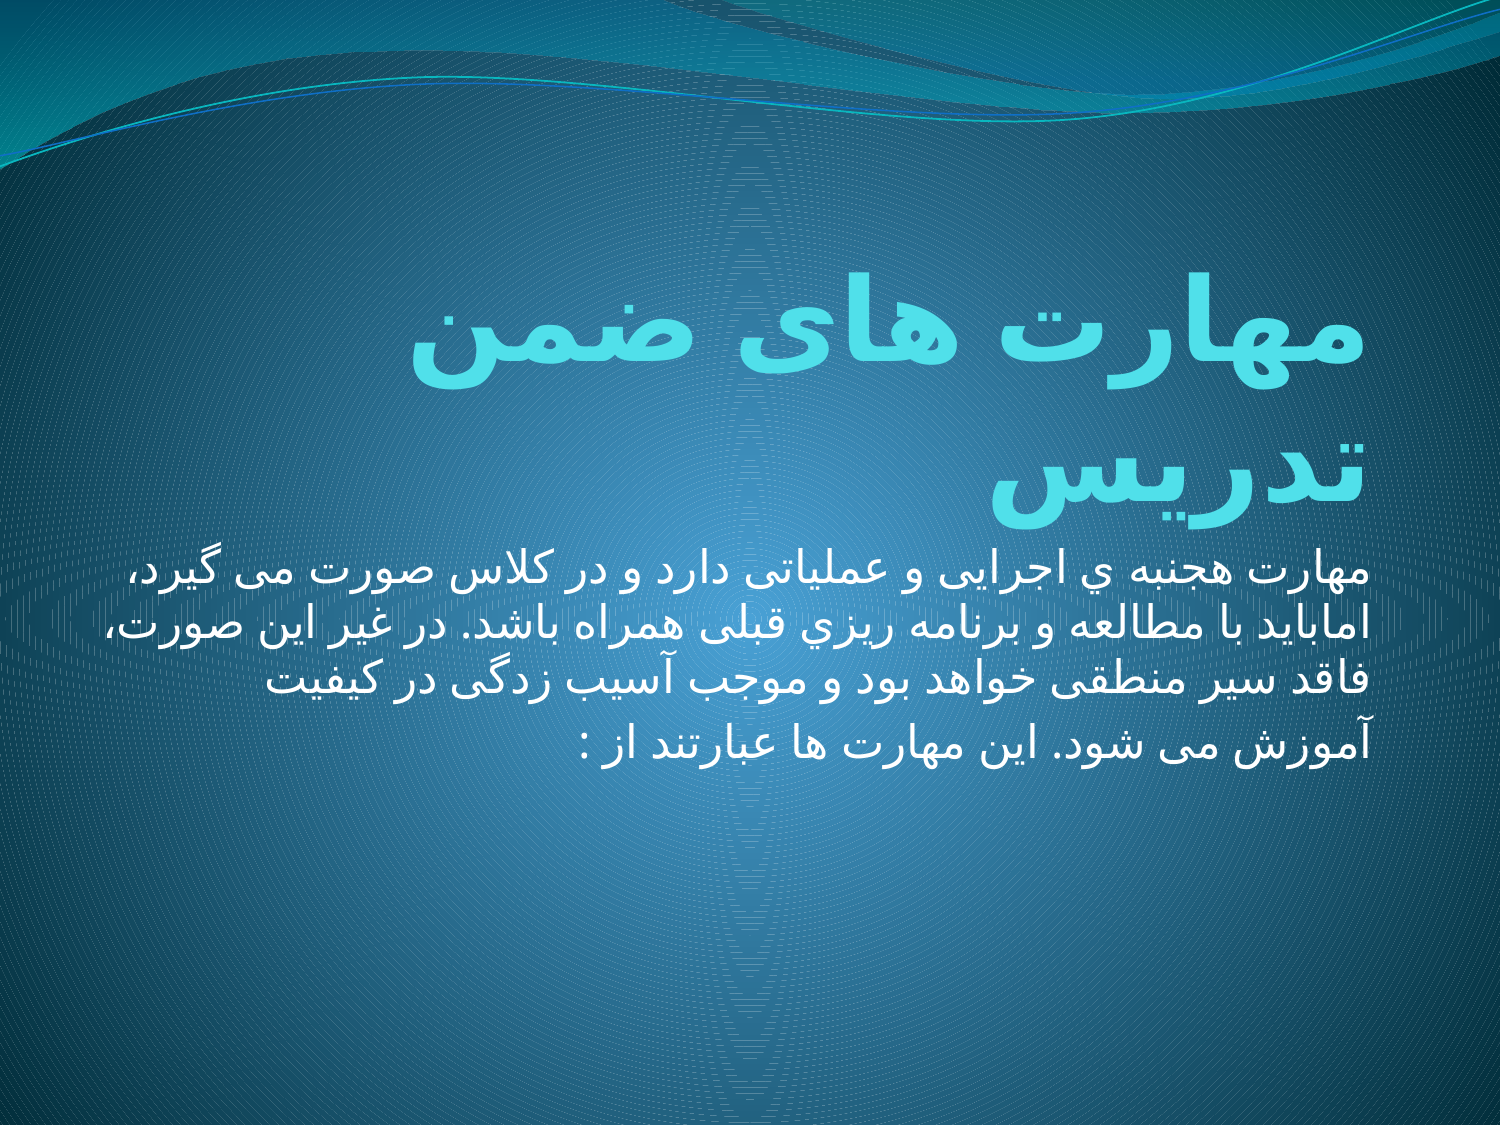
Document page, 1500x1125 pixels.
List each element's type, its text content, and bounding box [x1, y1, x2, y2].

title مهارت های ضمن تدریس [87, 224, 1376, 525]
subtitle مهارت هجنبه ي اجرایی و عملیاتی دارد و در کلاس صورت می گیرد، اماباید با مطالعه و برنامه ریزي قبلی همراه باشد. در غیر این صورت، فاقد سیر منطقی خواهد بود و موجب آسیب زدگی در کیفیت آموزش می شود. این مهارت ها عبارتند از : [87, 529, 1376, 818]
